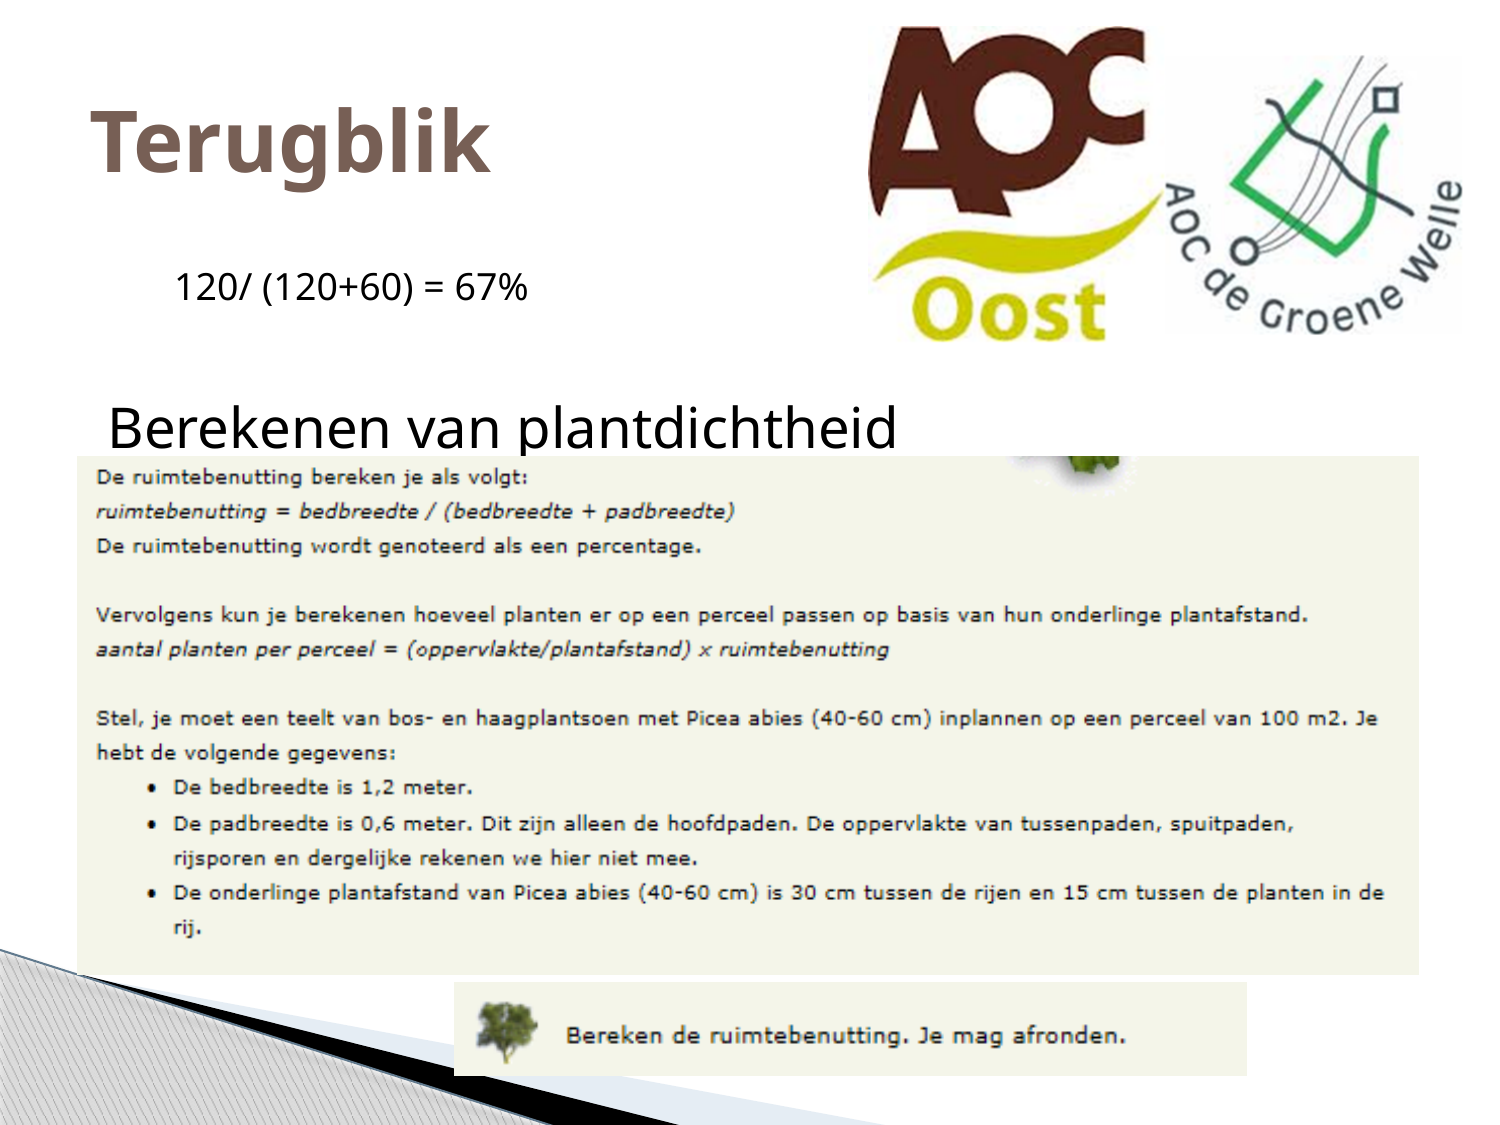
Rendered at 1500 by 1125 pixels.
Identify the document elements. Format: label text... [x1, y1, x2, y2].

picture [454, 981, 1247, 1076]
list Berekenen van plantdichtheid [75, 385, 1425, 462]
text_box 120/ (120+60) = 67% [159, 255, 851, 315]
title Terugblik [75, 45, 862, 233]
picture [76, 455, 1420, 975]
picture [867, 26, 1473, 365]
